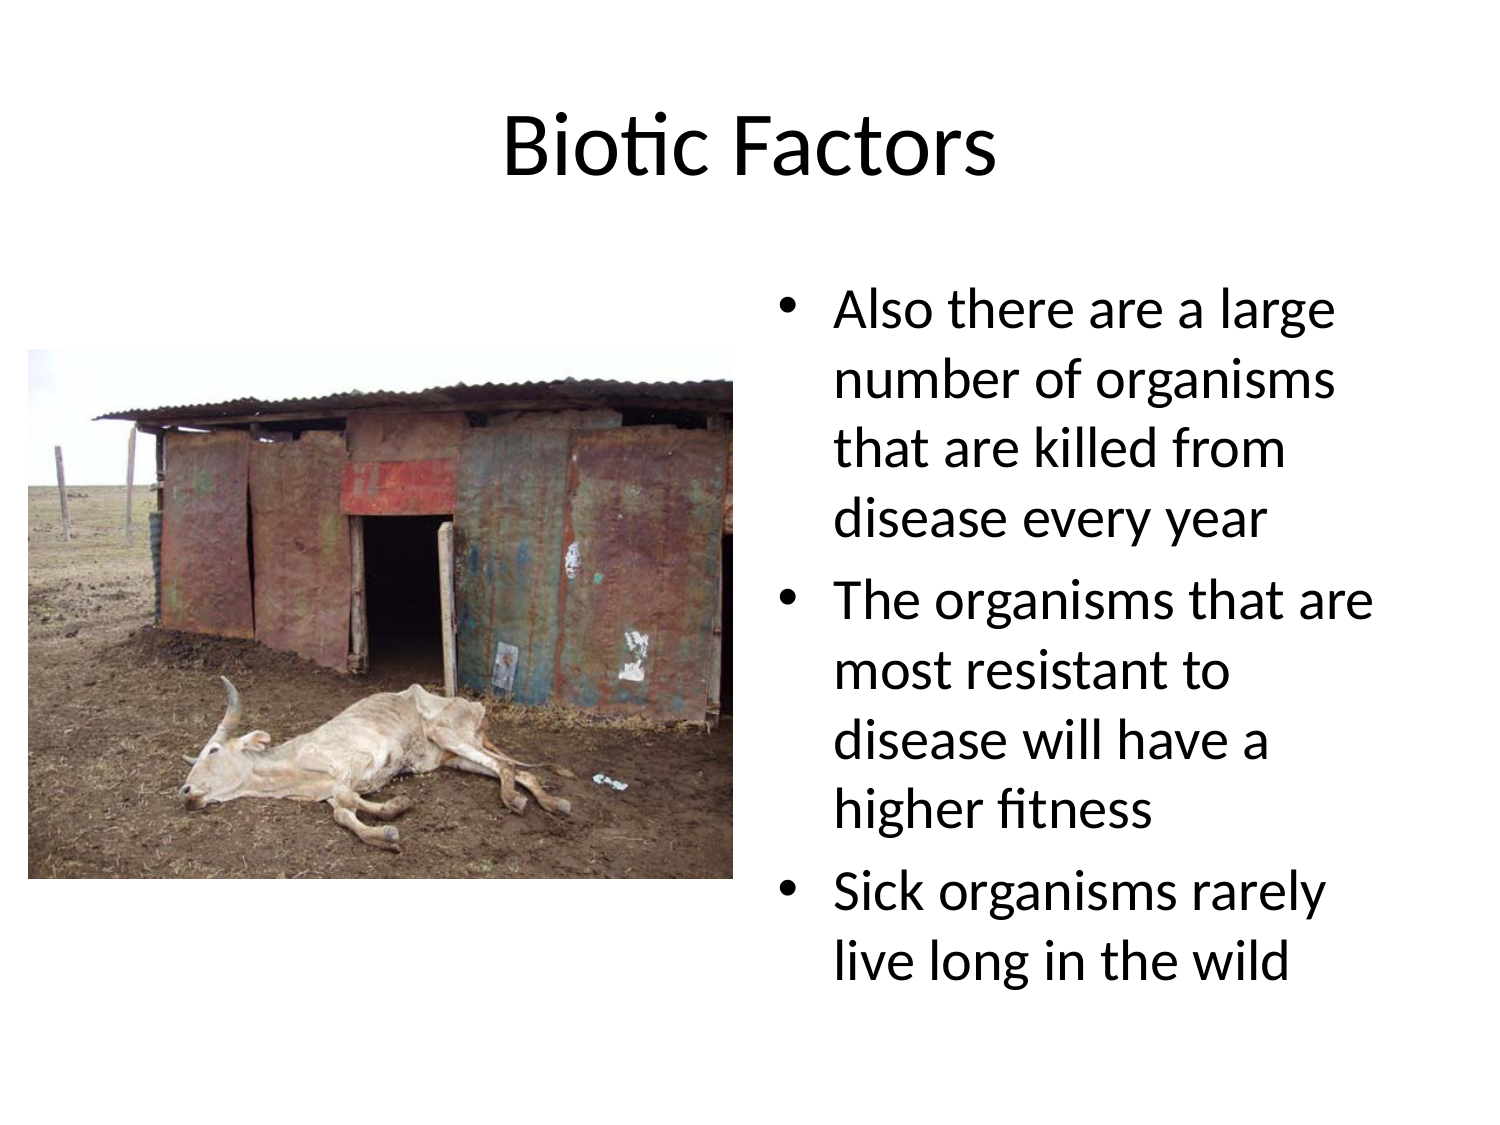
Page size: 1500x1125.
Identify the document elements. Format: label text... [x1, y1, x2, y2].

title Biotic Factors [75, 45, 1425, 233]
list Also there are a large number of organisms that are killed from disease every year The organisms that are most resistant to disease will have a higher fitness Sick organisms rarely live long in the wild [762, 262, 1425, 1075]
picture [28, 349, 733, 879]
